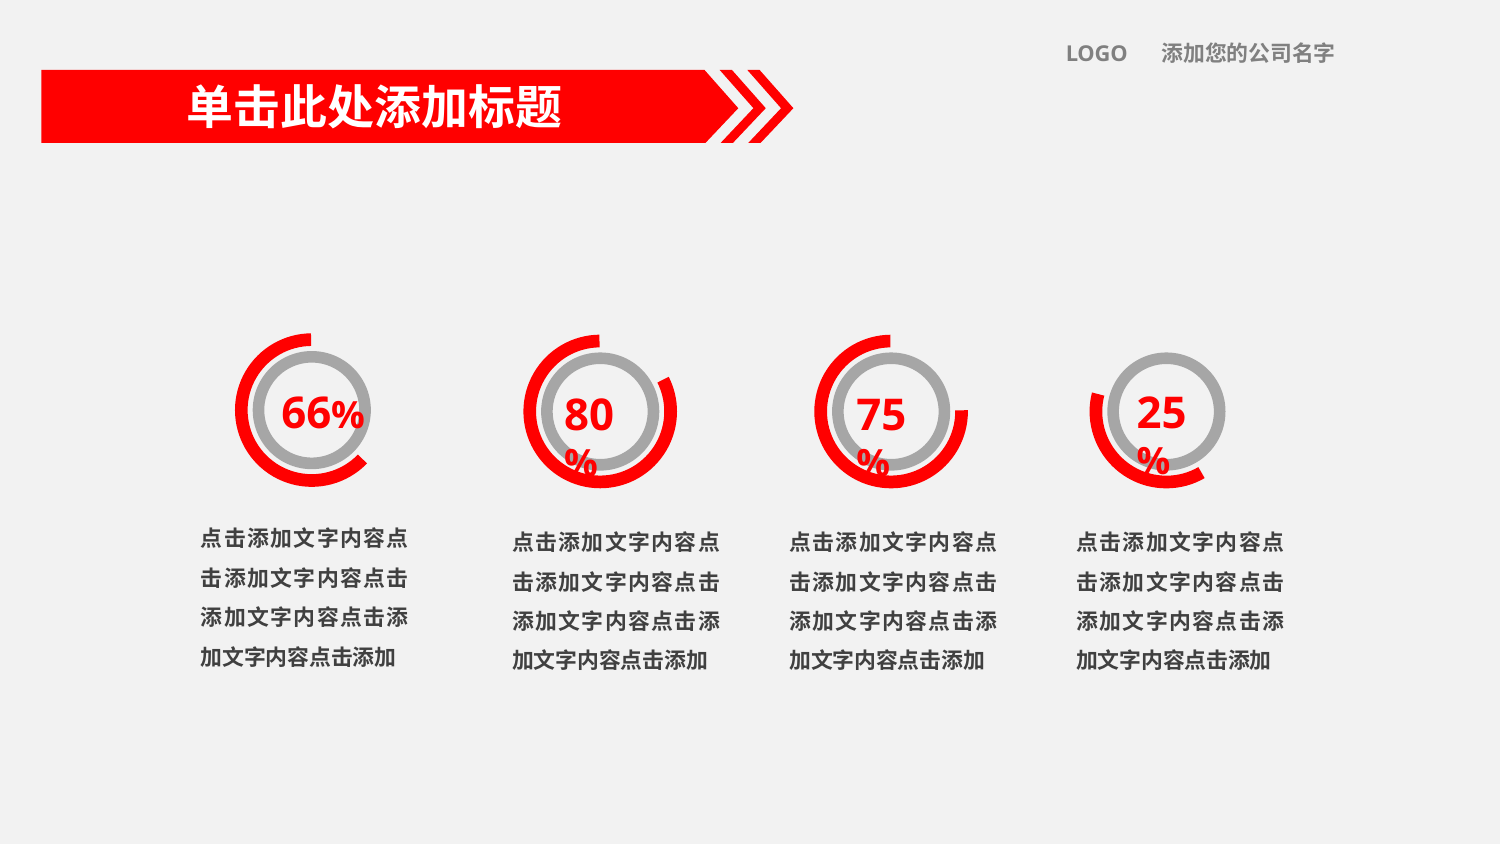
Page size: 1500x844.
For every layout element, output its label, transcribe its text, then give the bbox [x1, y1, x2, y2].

text_box 66% [266, 377, 389, 446]
text_box [250, 348, 364, 472]
text_box 点击添加文字内容点击添加文字内容点击添加文字内容点击添加文字内容点击添加 [1061, 508, 1300, 681]
text_box [234, 333, 368, 487]
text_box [41, 69, 794, 144]
text_box 25% [1121, 377, 1226, 490]
text_box [539, 350, 662, 446]
text_box [523, 334, 600, 469]
text_box 点击添加文字内容点击添加文字内容点击添加文字内容点击添加文字内容点击添加 [774, 508, 1013, 681]
text_box 80% [549, 379, 651, 492]
text_box [1105, 350, 1217, 453]
text_box [814, 334, 891, 470]
text_box [946, 410, 968, 466]
text_box [946, 384, 953, 439]
text_box [1089, 392, 1121, 474]
text_box LOGO 添加您的公司名字 [1051, 32, 1431, 74]
text_box [829, 350, 943, 447]
text_box 点击添加文字内容点击添加文字内容点击添加文字内容点击添加文字内容点击添加 [186, 504, 424, 677]
text_box 点击添加文字内容点击添加文字内容点击添加文字内容点击添加文字内容点击添加 [497, 508, 736, 681]
text_box 75% [841, 379, 946, 492]
text_box [651, 376, 678, 470]
